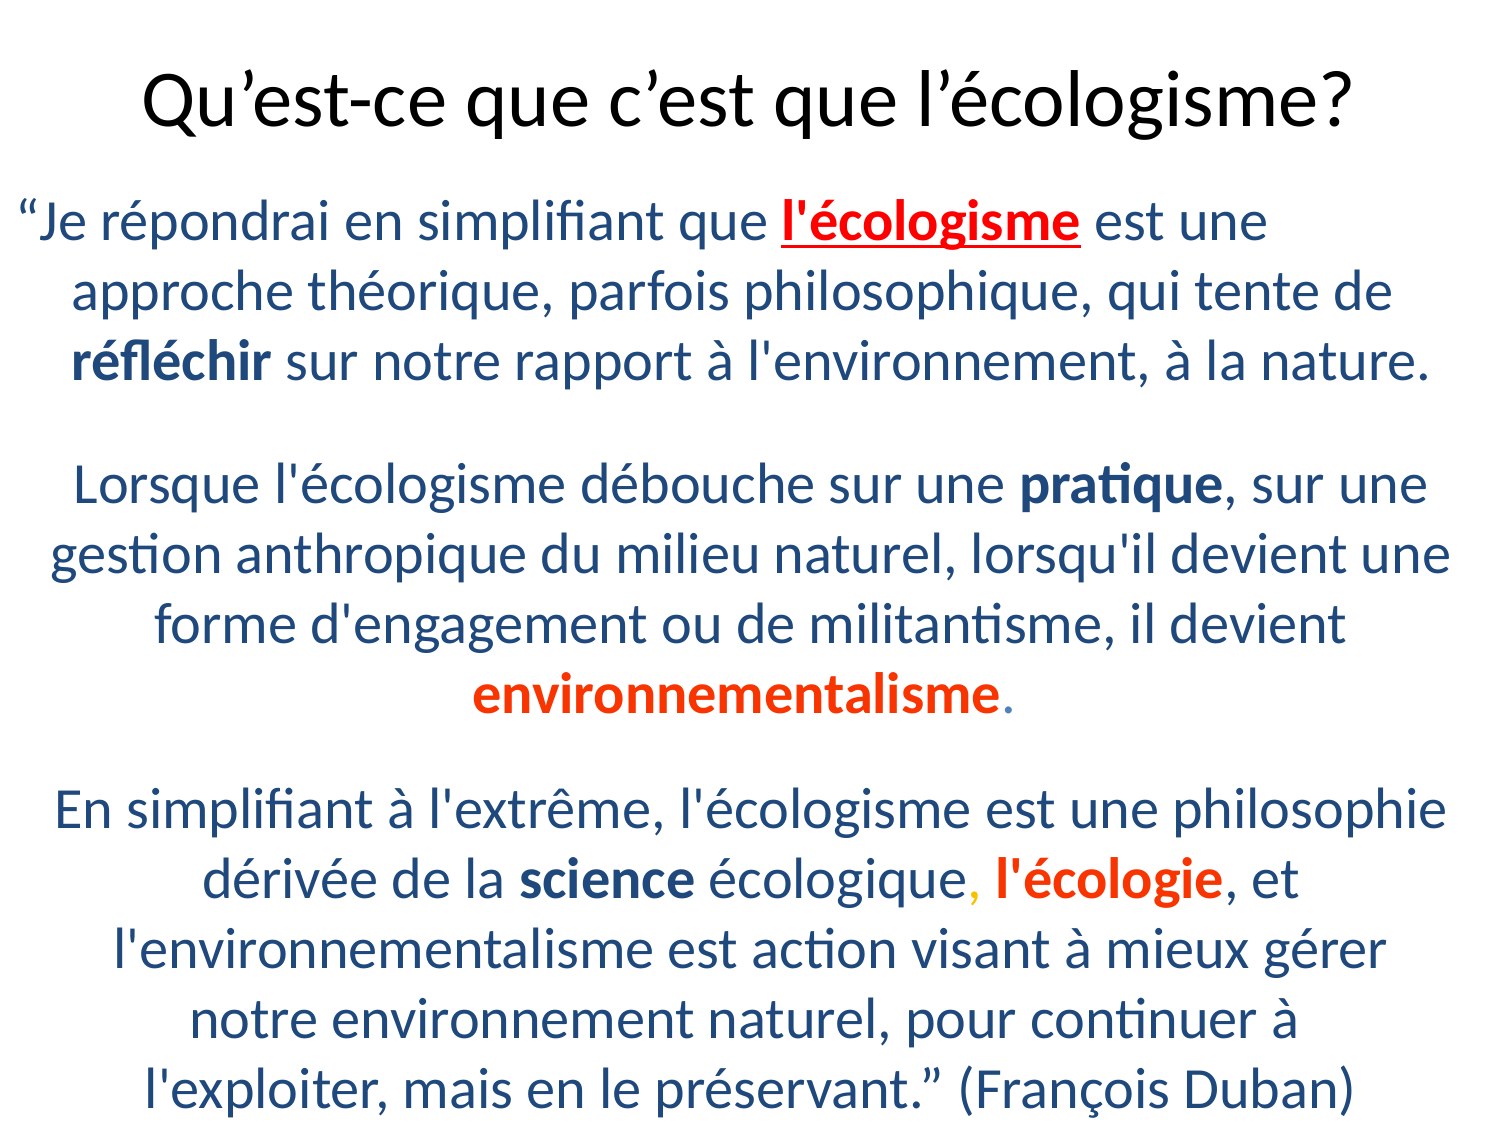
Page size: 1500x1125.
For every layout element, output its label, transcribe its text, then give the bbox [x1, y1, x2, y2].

text_box En simplifiant à l'extrême, l'écologisme est une philosophie dérivée de la science écologique, l'écologie, et l'environnementalisme est action visant à mieux gérer notre environnement naturel, pour continuer à l'exploiter, mais en le préservant.” (François Duban) [29, 762, 1473, 1125]
title Qu’est-ce que c’est que l’écologisme? [75, 0, 1425, 174]
text_box Lorsque l'écologisme débouche sur une pratique, sur une gestion anthropique du milieu naturel, lorsqu'il devient une forme d'engagement ou de militantisme, il devient environnementalisme. [29, 437, 1473, 733]
list “Je répondrai en simplifiant que l'écologisme est une approche théorique, parfois philosophique, qui tente de réfléchir sur notre rapport à l'environnement, à la nature. [0, 174, 1500, 380]
